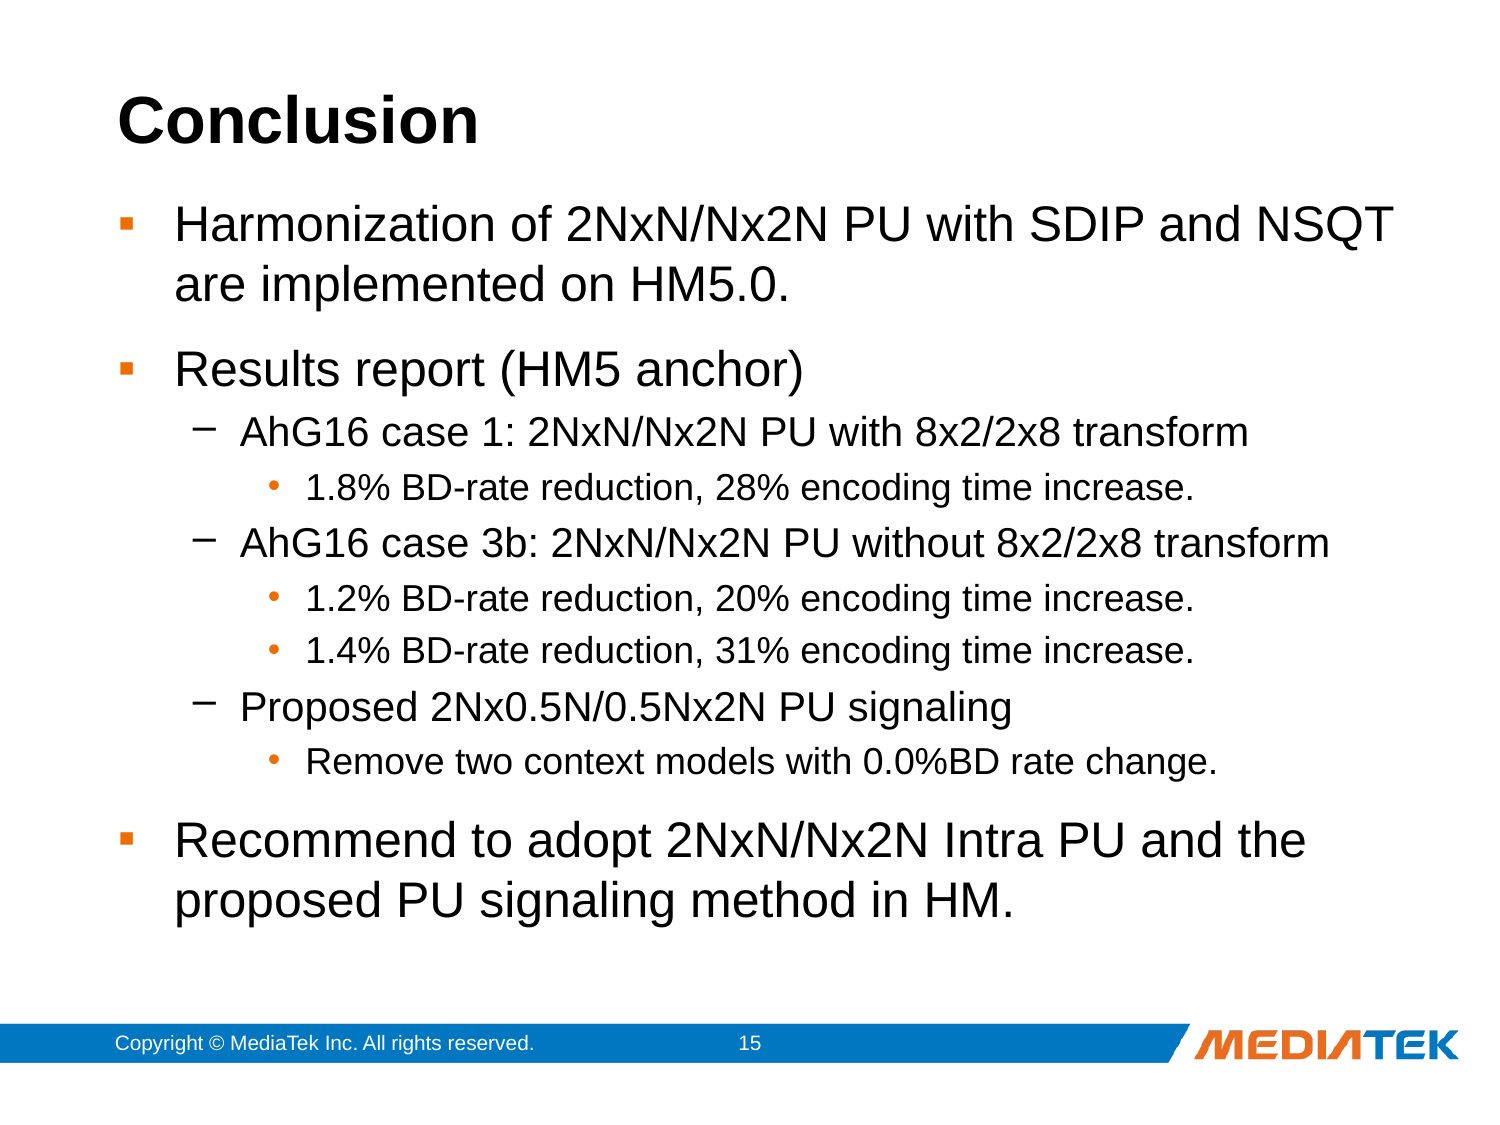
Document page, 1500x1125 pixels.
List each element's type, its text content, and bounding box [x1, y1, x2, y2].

list Harmonization of 2NxN/Nx2N PU with SDIP and NSQT are implemented on HM5.0. Results report (HM5 anchor) AhG16 case 1: 2NxN/Nx2N PU with 8x2/2x8 transform 1.8% BD-rate reduction, 28% encoding time increase. AhG16 case 3b: 2NxN/Nx2N PU without 8x2/2x8 transform 1.2% BD-rate reduction, 20% encoding time increase. 1.4% BD-rate reduction, 31% encoding time increase. Proposed 2Nx0.5N/0.5Nx2N PU signaling Remove two context models with 0.0%BD rate change. Recommend to adopt 2NxN/Nx2N Intra PU and the proposed PU signaling method in HM. [102, 184, 1425, 998]
title Conclusion [101, 62, 1425, 172]
slide_number 14 [711, 1022, 789, 1090]
footer Copyright © MediaTek Inc. All rights reserved. [99, 1022, 573, 1090]
picture [573, 1023, 711, 1063]
picture [789, 1023, 1459, 1063]
picture [0, 1023, 99, 1063]
